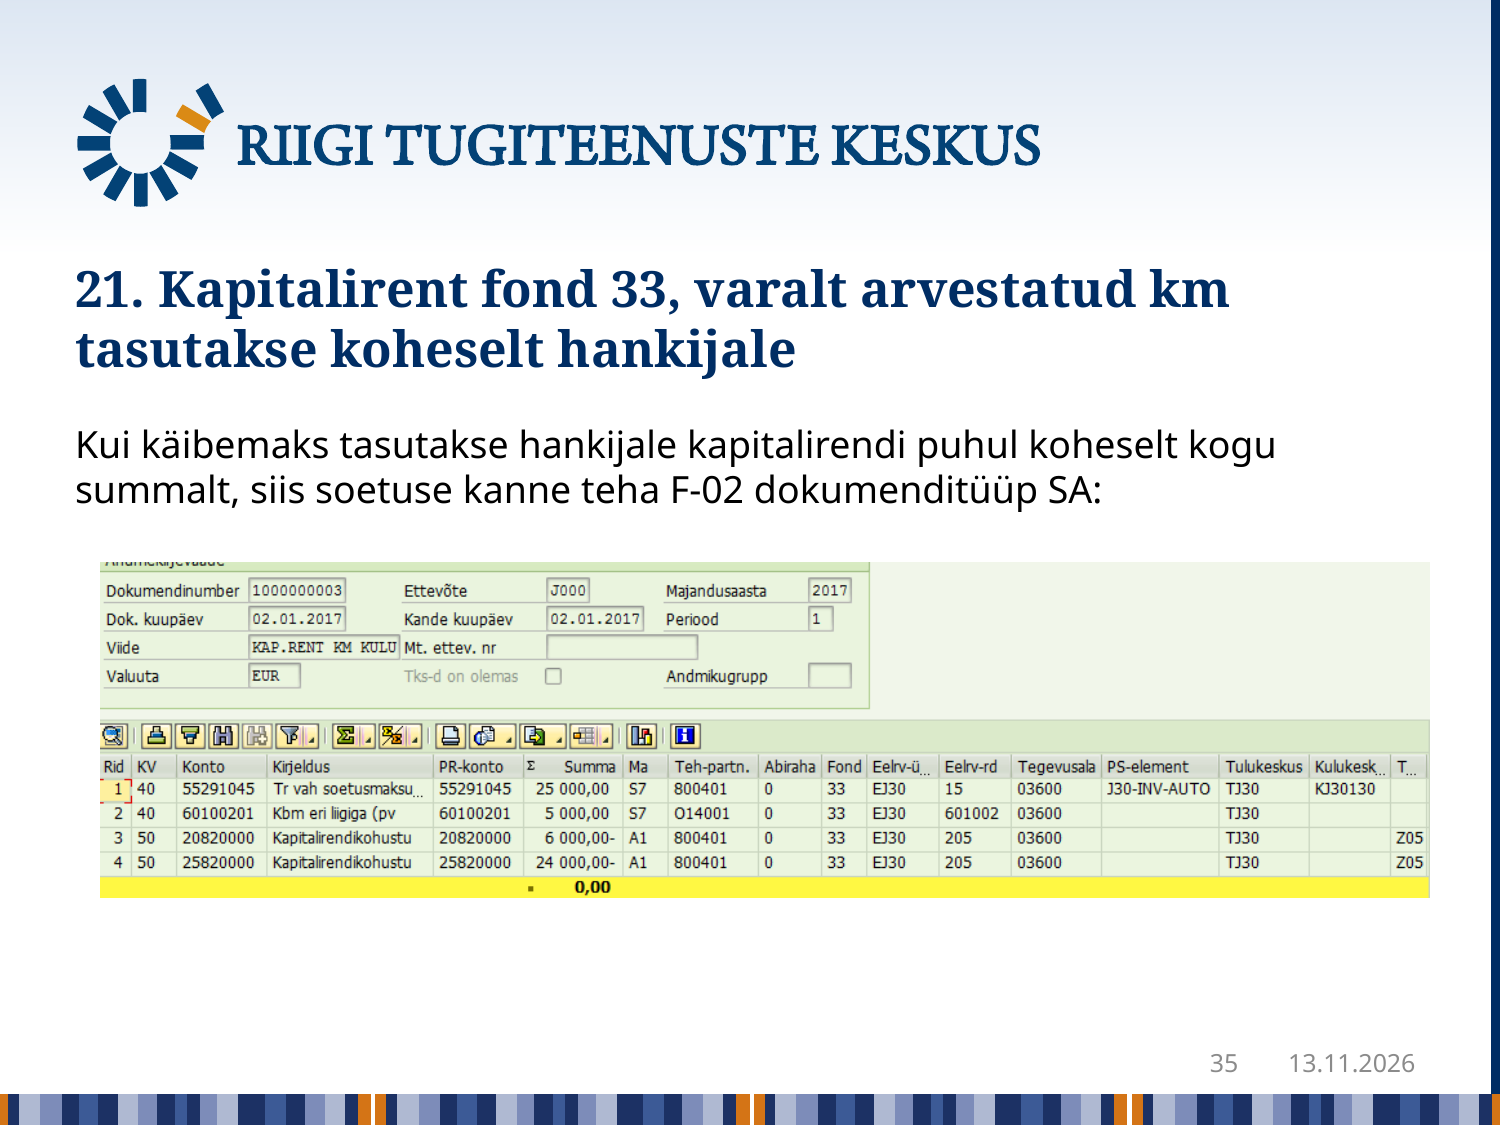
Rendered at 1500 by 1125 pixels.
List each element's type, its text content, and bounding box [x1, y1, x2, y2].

slide_number 35 [1139, 1035, 1254, 1095]
list Kui käibemaks tasutakse hankijale kapitalirendi puhul koheselt kogu summalt, siis soetuse kanne teha F-02 dokumenditüüp SA: [75, 420, 1425, 1012]
picture [100, 562, 1430, 898]
title 21. Kapitalirent fond 33, varalt arvestatud km tasutakse koheselt hankijale [75, 257, 1425, 398]
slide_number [1269, 1035, 1431, 1095]
